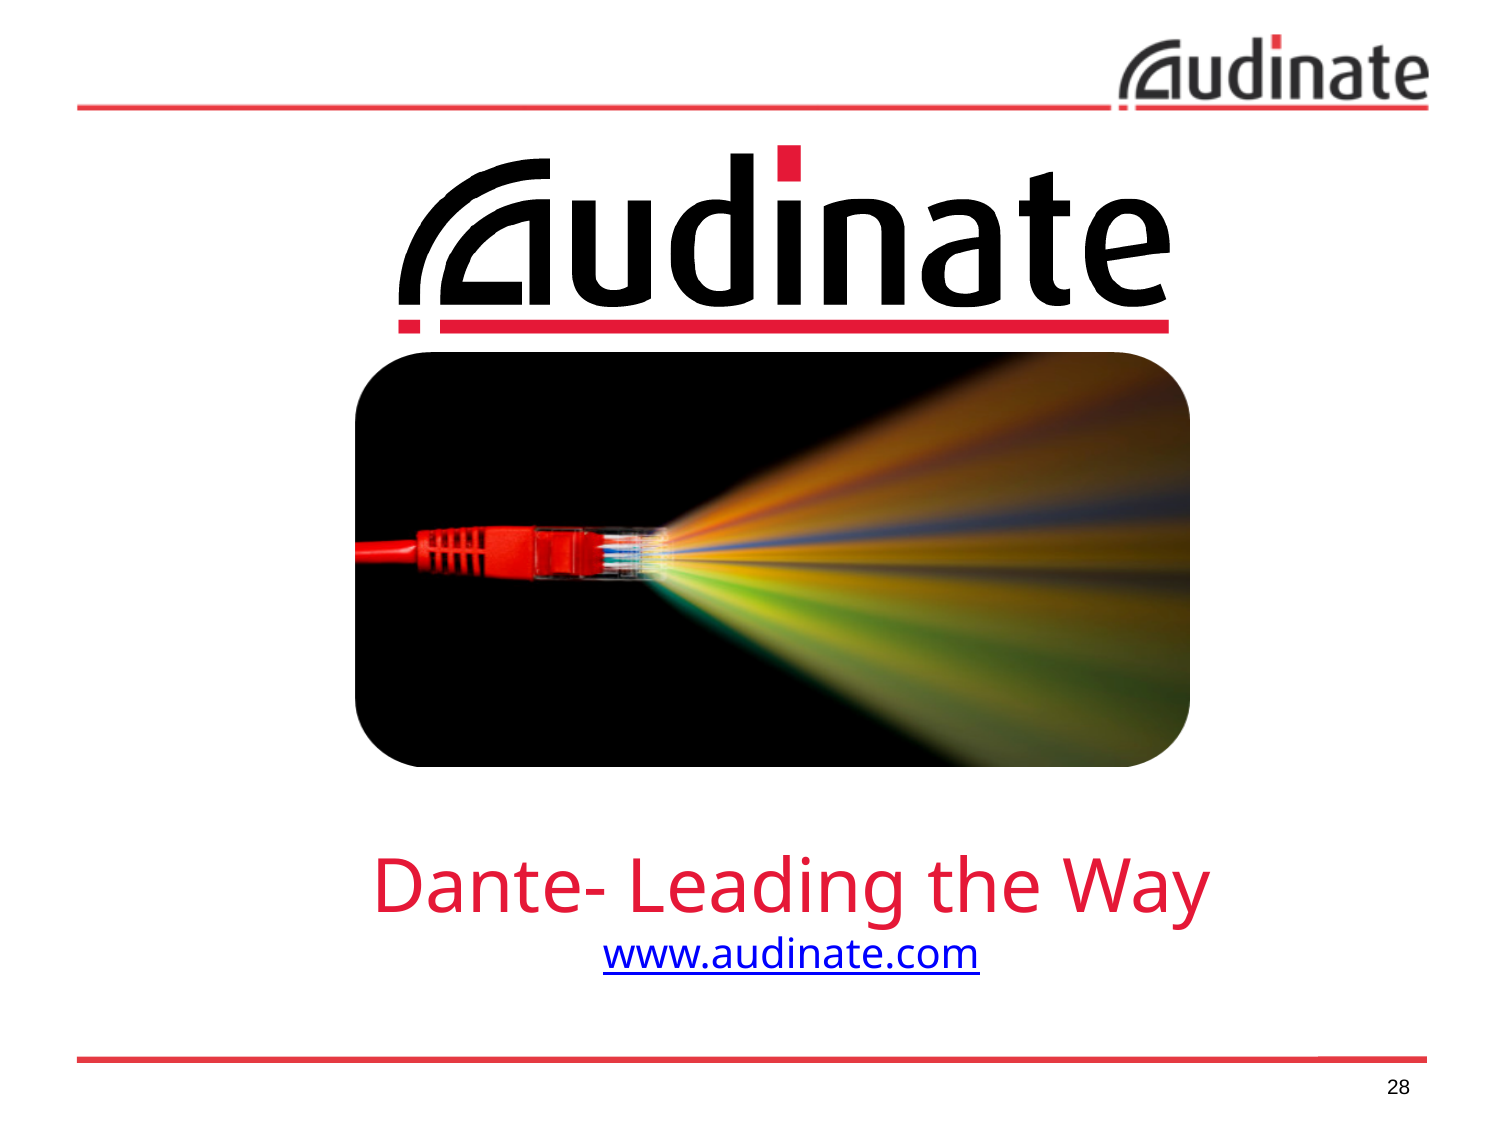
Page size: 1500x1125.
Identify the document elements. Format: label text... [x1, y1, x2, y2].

picture [396, 144, 1171, 335]
picture [65, 22, 1443, 125]
slide_number 28 [1074, 1066, 1426, 1103]
picture [354, 352, 1190, 768]
text_box Dante- Leading the Way www.audinate.com [183, 829, 1400, 1125]
